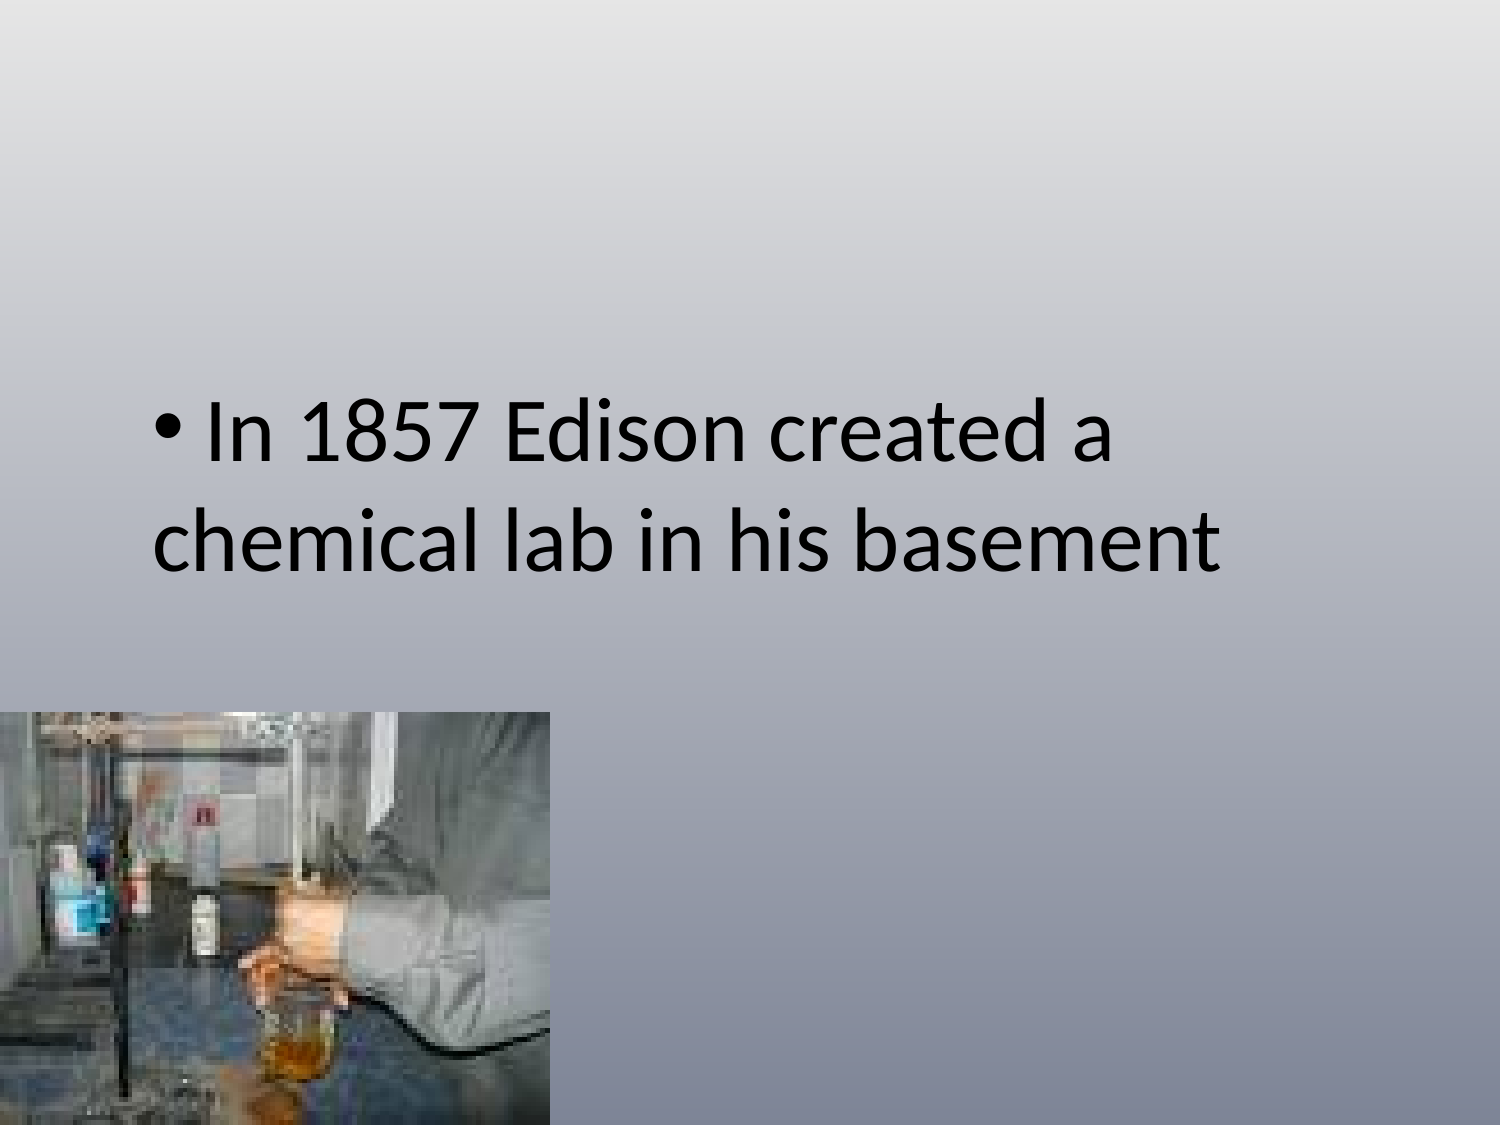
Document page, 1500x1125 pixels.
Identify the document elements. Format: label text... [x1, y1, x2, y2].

picture [0, 712, 551, 1125]
text_box In 1857 Edison created a chemical lab in his basement [137, 362, 1288, 598]
